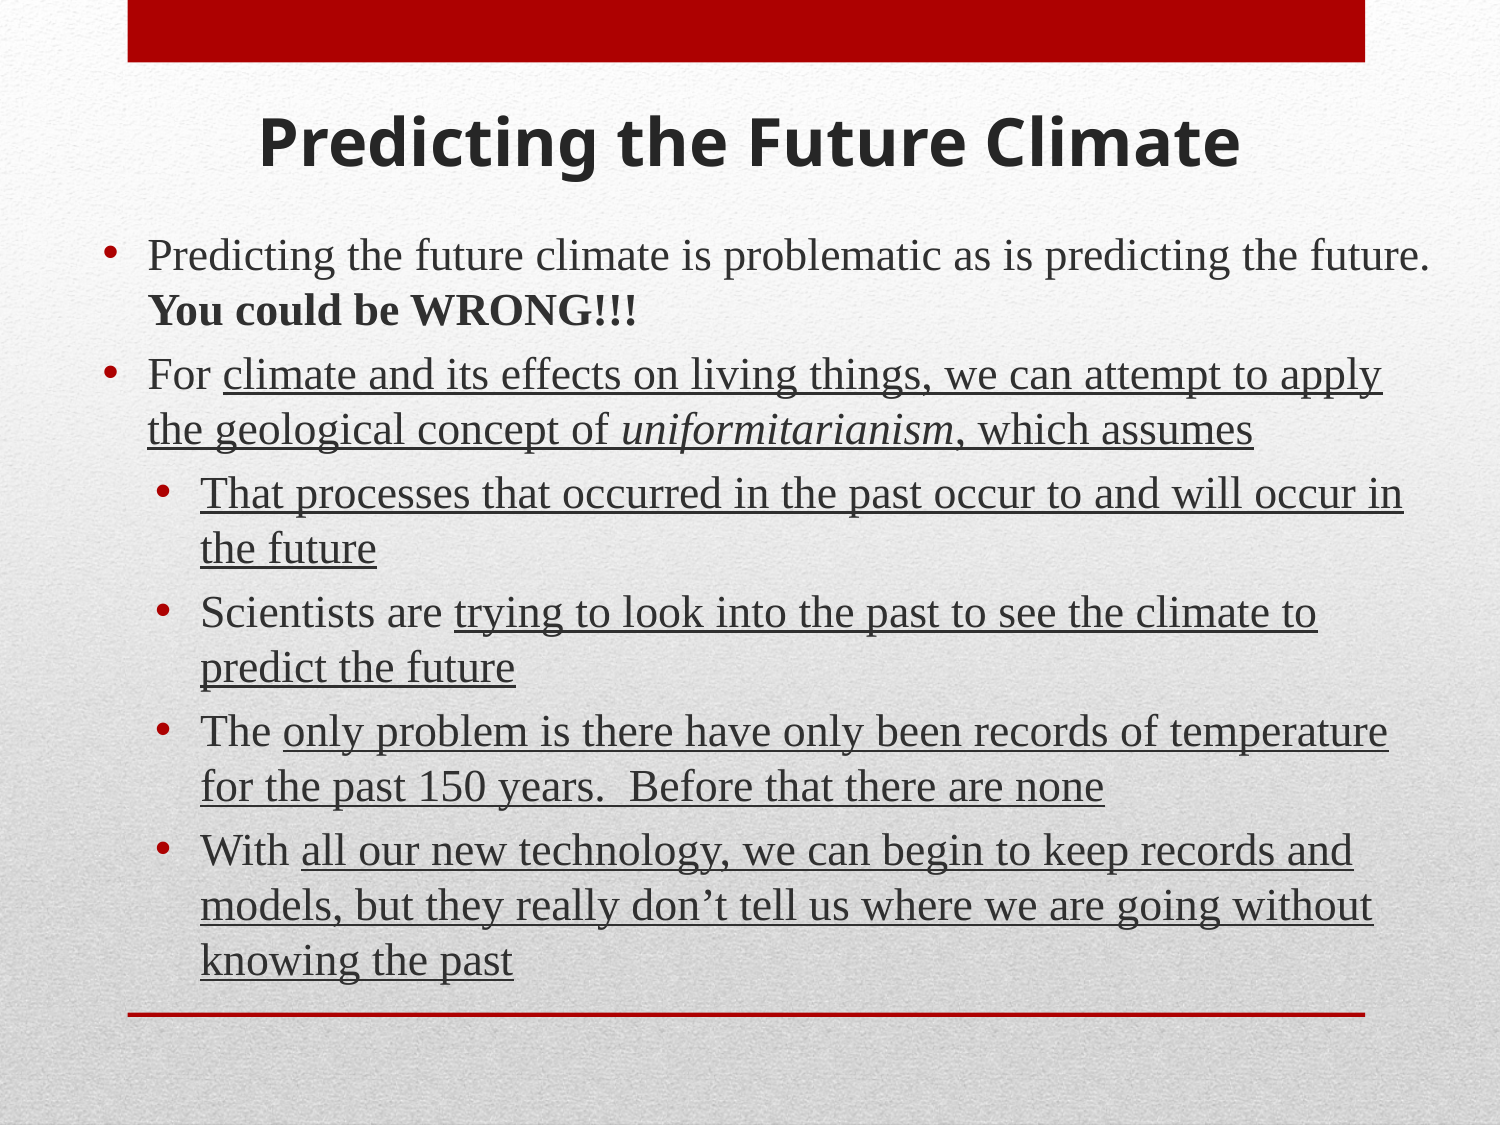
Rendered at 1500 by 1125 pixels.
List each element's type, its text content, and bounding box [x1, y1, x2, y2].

list Predicting the future climate is problematic as is predicting the future. You could be WRONG!!! For climate and its effects on living things, we can attempt to apply the geological concept of uniformitarianism, which assumes That processes that occurred in the past occur to and will occur in the future Scientists are trying to look into the past to see the climate to predict the future The only problem is there have only been records of temperature for the past 150 years. Before that there are none With all our new technology, we can begin to keep records and models, but they really don’t tell us where we are going without knowing the past [87, 200, 1463, 1050]
title Predicting the Future Climate [37, 75, 1463, 188]
